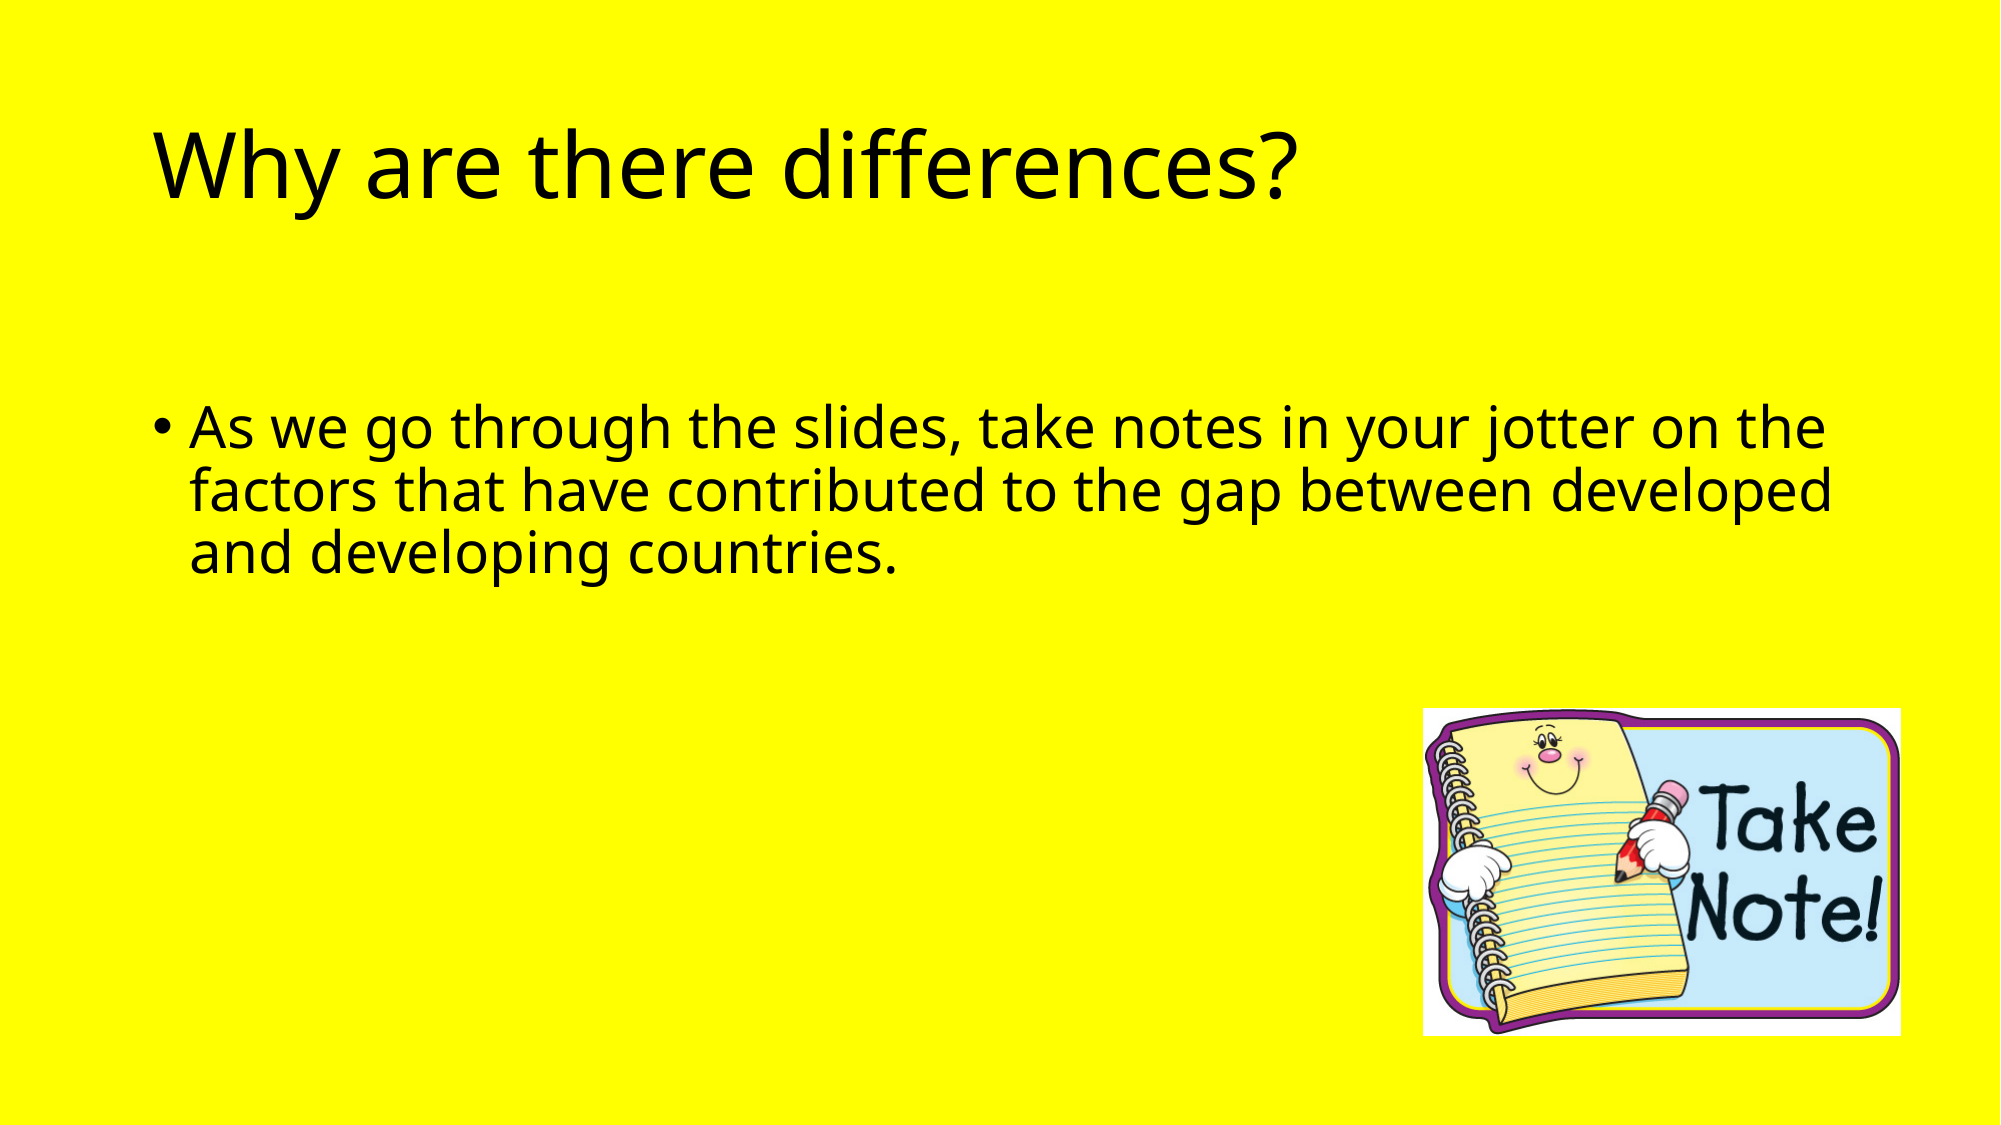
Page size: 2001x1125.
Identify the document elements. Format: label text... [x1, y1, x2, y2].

list As we go through the slides, take notes in your jotter on the factors that have contributed to the gap between developed and developing countries. [137, 299, 1863, 1014]
picture [1423, 708, 1901, 1036]
title Why are there differences? [137, 59, 1863, 278]
